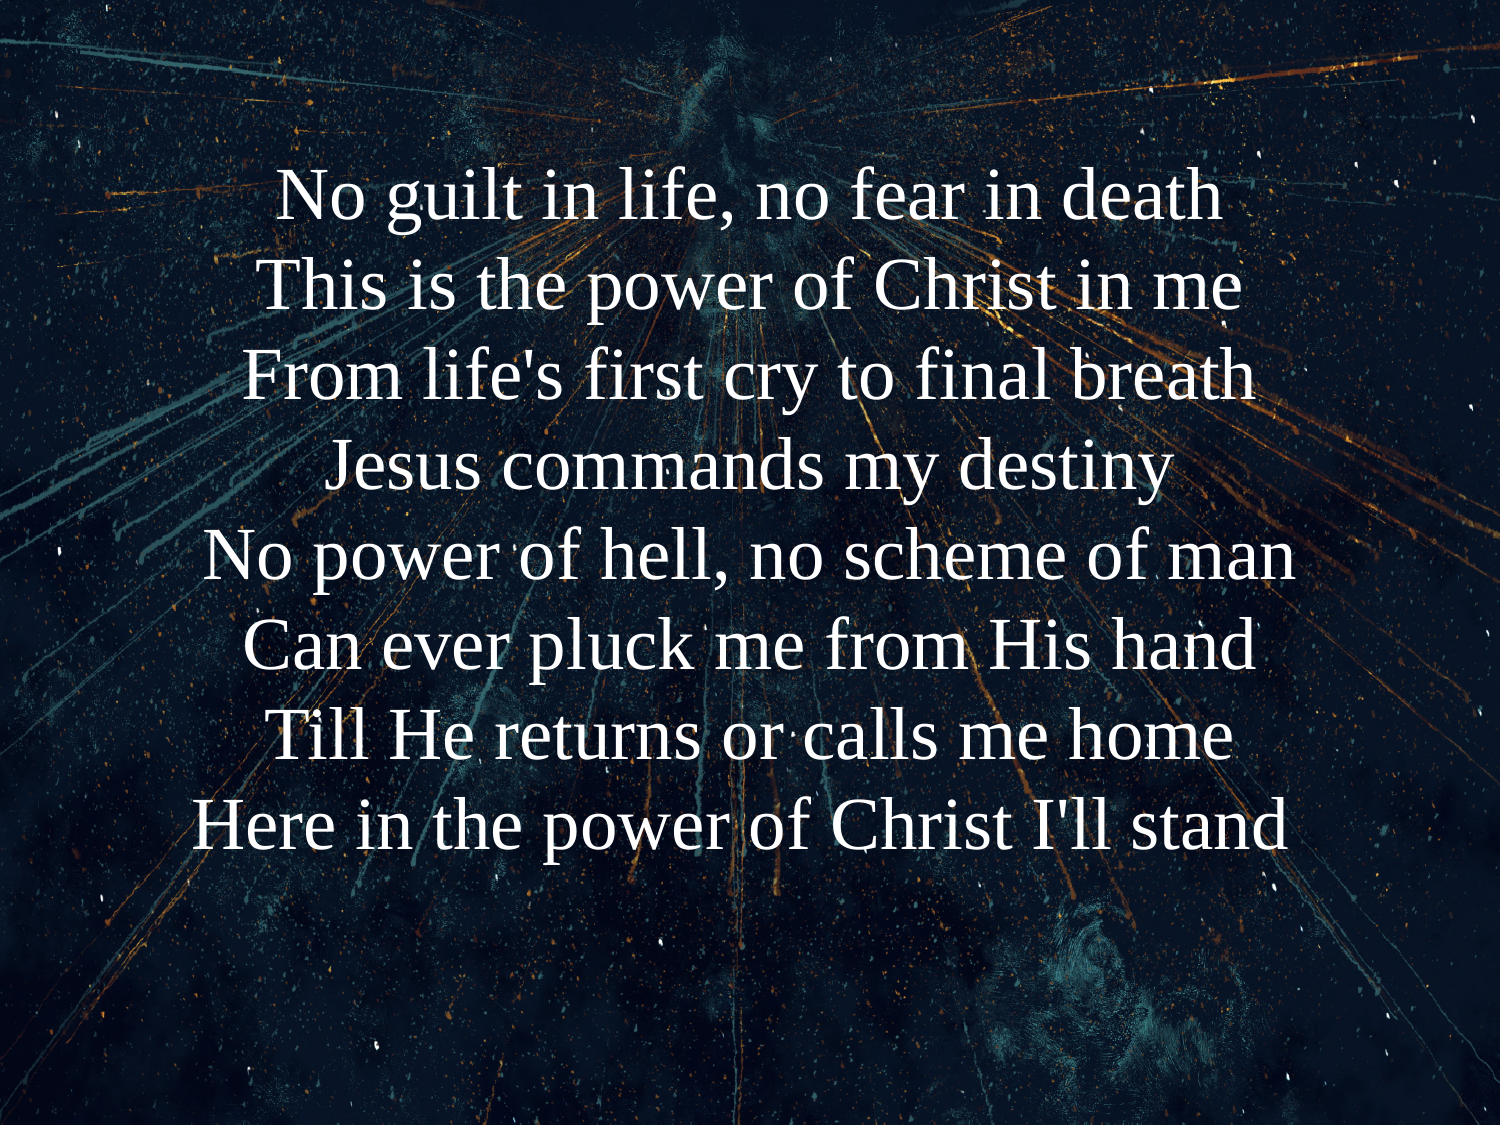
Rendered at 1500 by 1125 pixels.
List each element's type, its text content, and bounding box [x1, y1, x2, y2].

picture [0, 0, 1500, 1125]
title No guilt in life, no fear in death This is the power of Christ in me From life's first cry to final breath Jesus commands my destiny No power of hell, no scheme of man Can ever pluck me from His hand Till He returns or calls me home Here in the power of Christ I'll stand [50, 361, 1450, 738]
